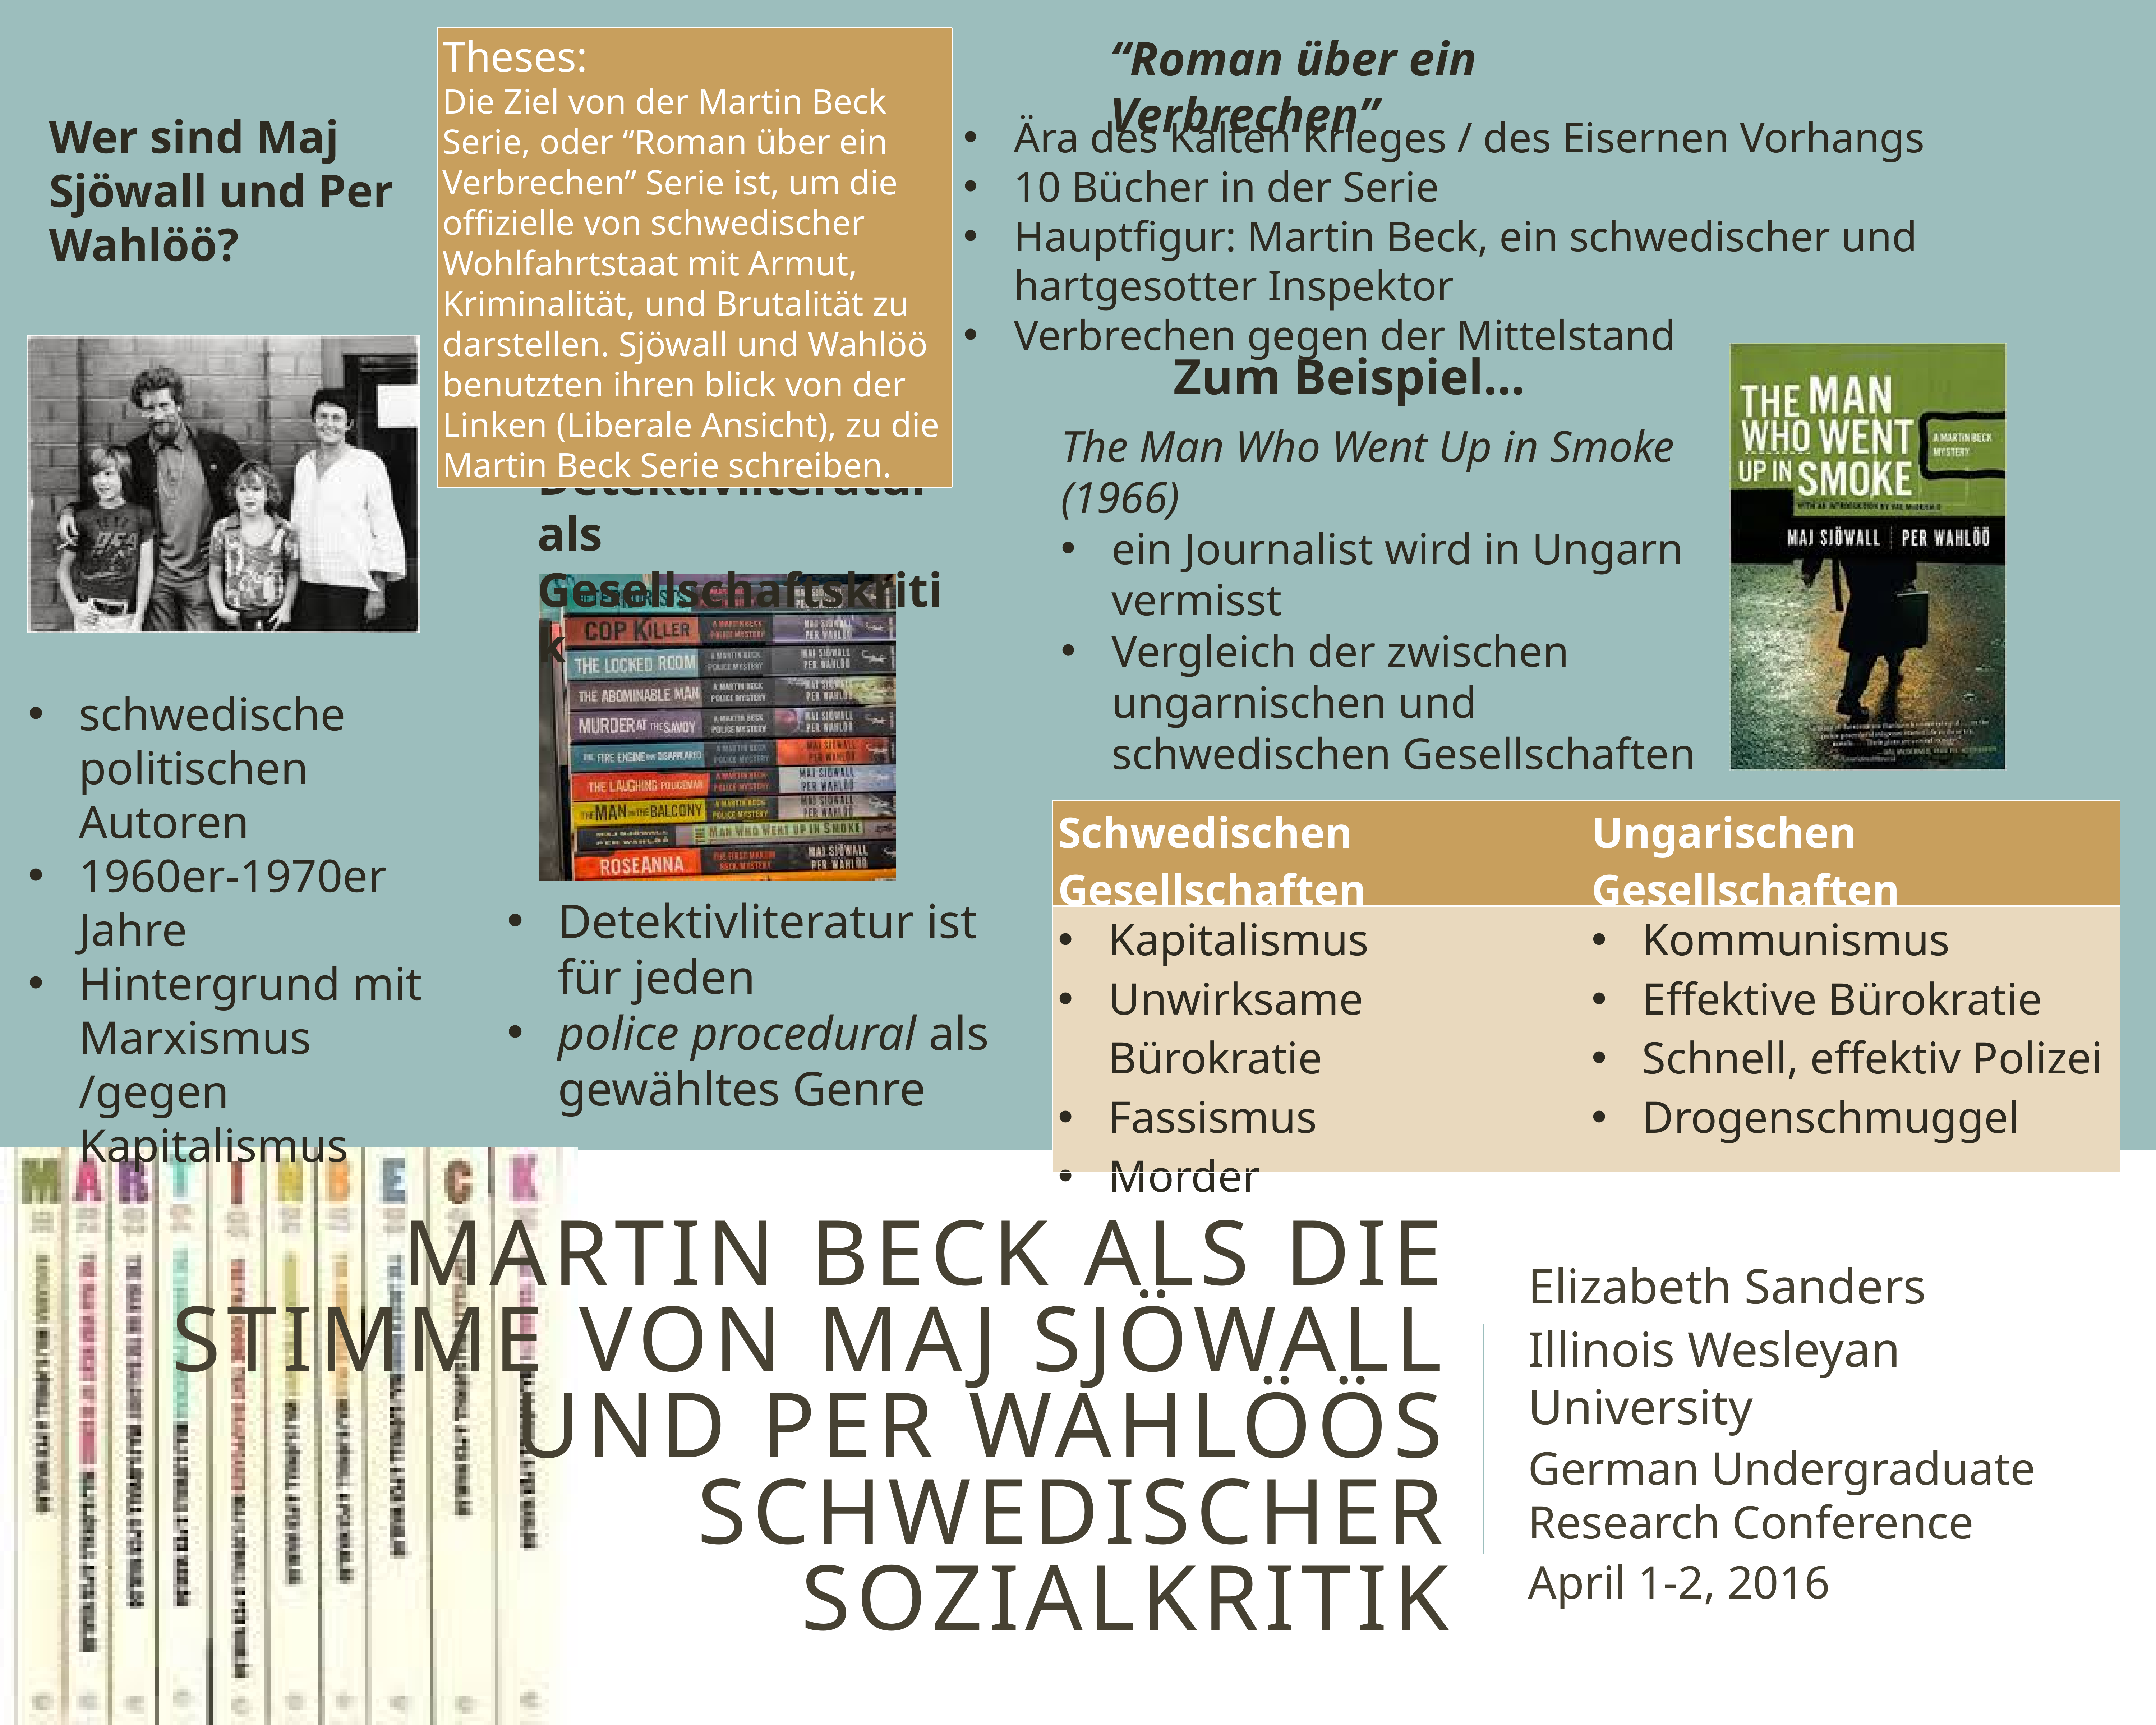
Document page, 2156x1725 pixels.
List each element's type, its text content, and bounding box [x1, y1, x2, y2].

text_box The Man Who Went Up in Smoke (1966) ein Journalist wird in Ungarn vermisst Vergleich der zwischen ungarnischen und schwedischen Gesellschaften [1055, 417, 1710, 781]
picture [539, 574, 896, 881]
table_header Ungarischen Gesellschaften [1586, 801, 2120, 905]
picture [1729, 342, 2008, 771]
text_box schwedische politischen Autoren 1960er-1970er Jahre Hintergrund mit Marxismus /gegen Kapitalismus [23, 683, 454, 1145]
text_box Wer sind Maj Sjöwall und Per Wahlöö? [43, 106, 420, 273]
text_box Detektivliteratur ist für jeden police procedural als gewähltes Genre [502, 889, 1050, 1174]
text_box Detektivliteratur als Gesellschaftskritik [532, 488, 952, 675]
text_box Zum Beispiel… [1168, 343, 1728, 407]
title Martin beck als die stimme von maj sjÖwall und per wahlÖÖs schwedischer sozialkritik [580, 1247, 1455, 1616]
table_header Schwedischen Gesellschaften [1053, 801, 1586, 905]
picture [0, 1147, 578, 1725]
text_box Ära des Kalten Krieges / des Eisernen Vorhangs 10 Bücher in der Serie Hauptfigur: Martin Beck, ein schwedischer und hartgesotter Inspektor Verbrechen gegen der Mittelstand [958, 109, 2151, 417]
subtitle Elizabeth Sanders Illinois Wesleyan University German Undergraduate Research Conference April 1-2, 2016 [1522, 1247, 2089, 1616]
picture [27, 335, 420, 633]
table_cell Kapitalismus Unwirksame Bürokratie Fassismus Morder [1053, 907, 1586, 1172]
text_box “Roman über ein Verbrechen” [1105, 26, 1693, 109]
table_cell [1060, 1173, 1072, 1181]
text_box Theses: Die Ziel von der Martin Beck Serie, oder “Roman über ein Verbrechen” Serie ist, um die offizielle von schwedischer Wohlfahrtstaat mit Armut, Kriminalität, und Brutalität zu darstellen. Sjöwall und Wahlöö benutzten ihren blick von der Linken (Liberale Ansicht), zu die Martin Beck Serie schreiben. [437, 27, 953, 488]
table_cell Kommunismus Effektive Bürokratie Schnell, effektiv Polizei Drogenschmuggel [1586, 907, 2120, 1172]
